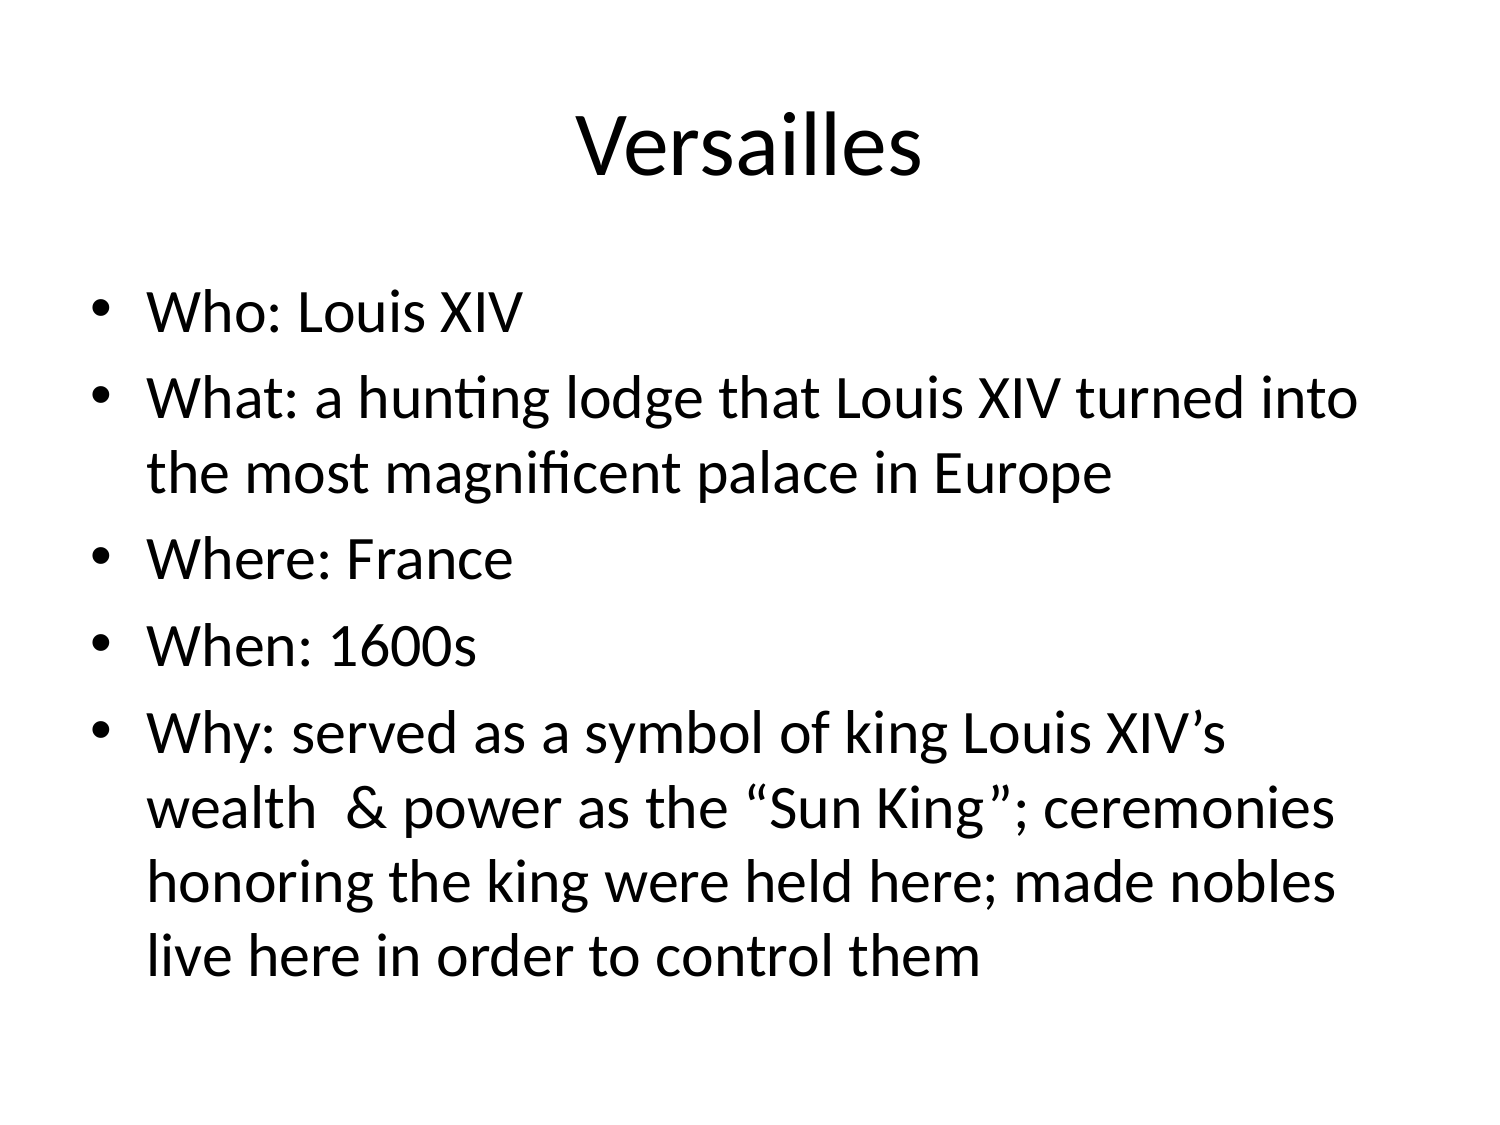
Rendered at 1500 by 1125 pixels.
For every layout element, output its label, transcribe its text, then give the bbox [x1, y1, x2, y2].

list Who: Louis XIV What: a hunting lodge that Louis XIV turned into the most magnificent palace in Europe Where: France When: 1600s Why: served as a symbol of king Louis XIV’s wealth & power as the “Sun King”; ceremonies honoring the king were held here; made nobles live here in order to control them [75, 262, 1425, 1005]
title Versailles [75, 45, 1425, 233]
